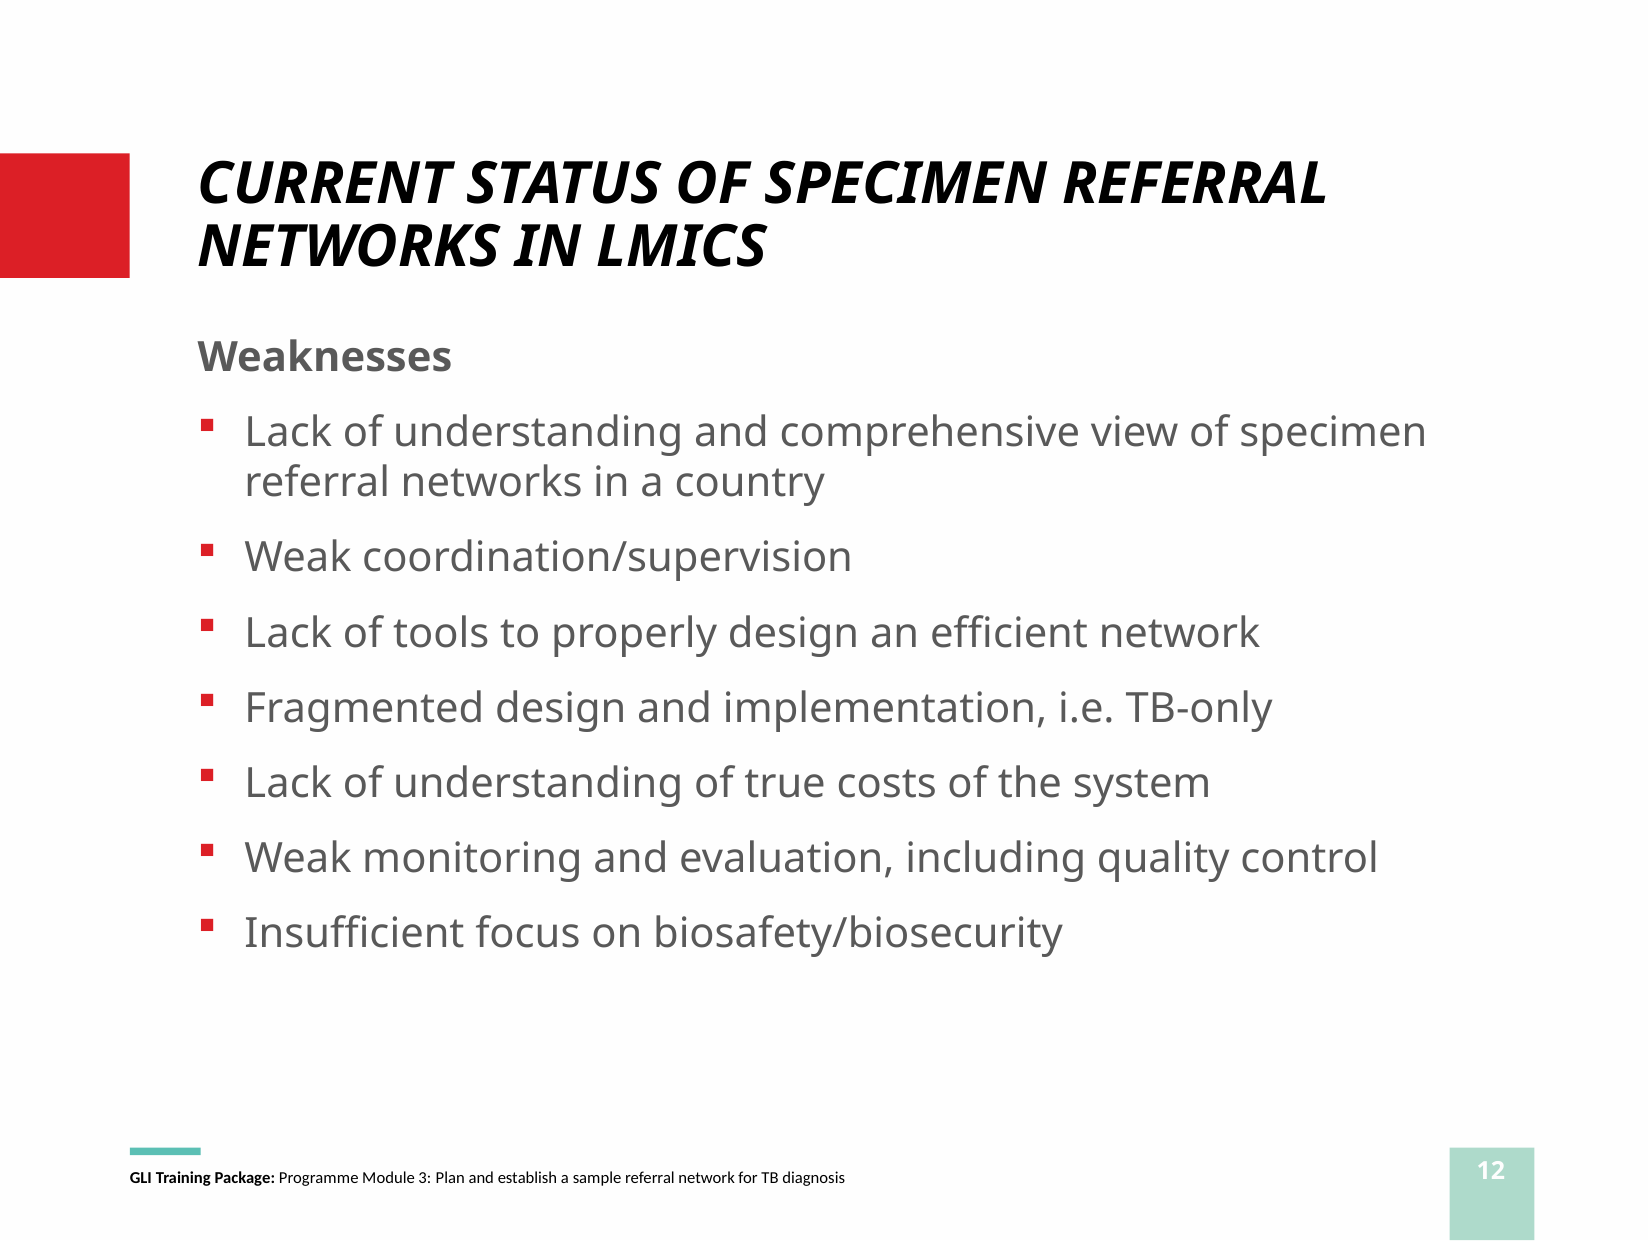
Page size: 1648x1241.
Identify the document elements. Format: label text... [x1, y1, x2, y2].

title CURRENT STATUS OF SPECIMEN REFERRAL NETWORKS IN LMICS [197, 153, 1450, 278]
list Weaknesses Lack of understanding and comprehensive view of specimen referral networks in a country Weak coordination/supervision Lack of tools to properly design an efficient network Fragmented design and implementation, i.e. TB-only Lack of understanding of true costs of the system Weak monitoring and evaluation, including quality control Insufficient focus on biosafety/biosecurity [197, 330, 1450, 1087]
